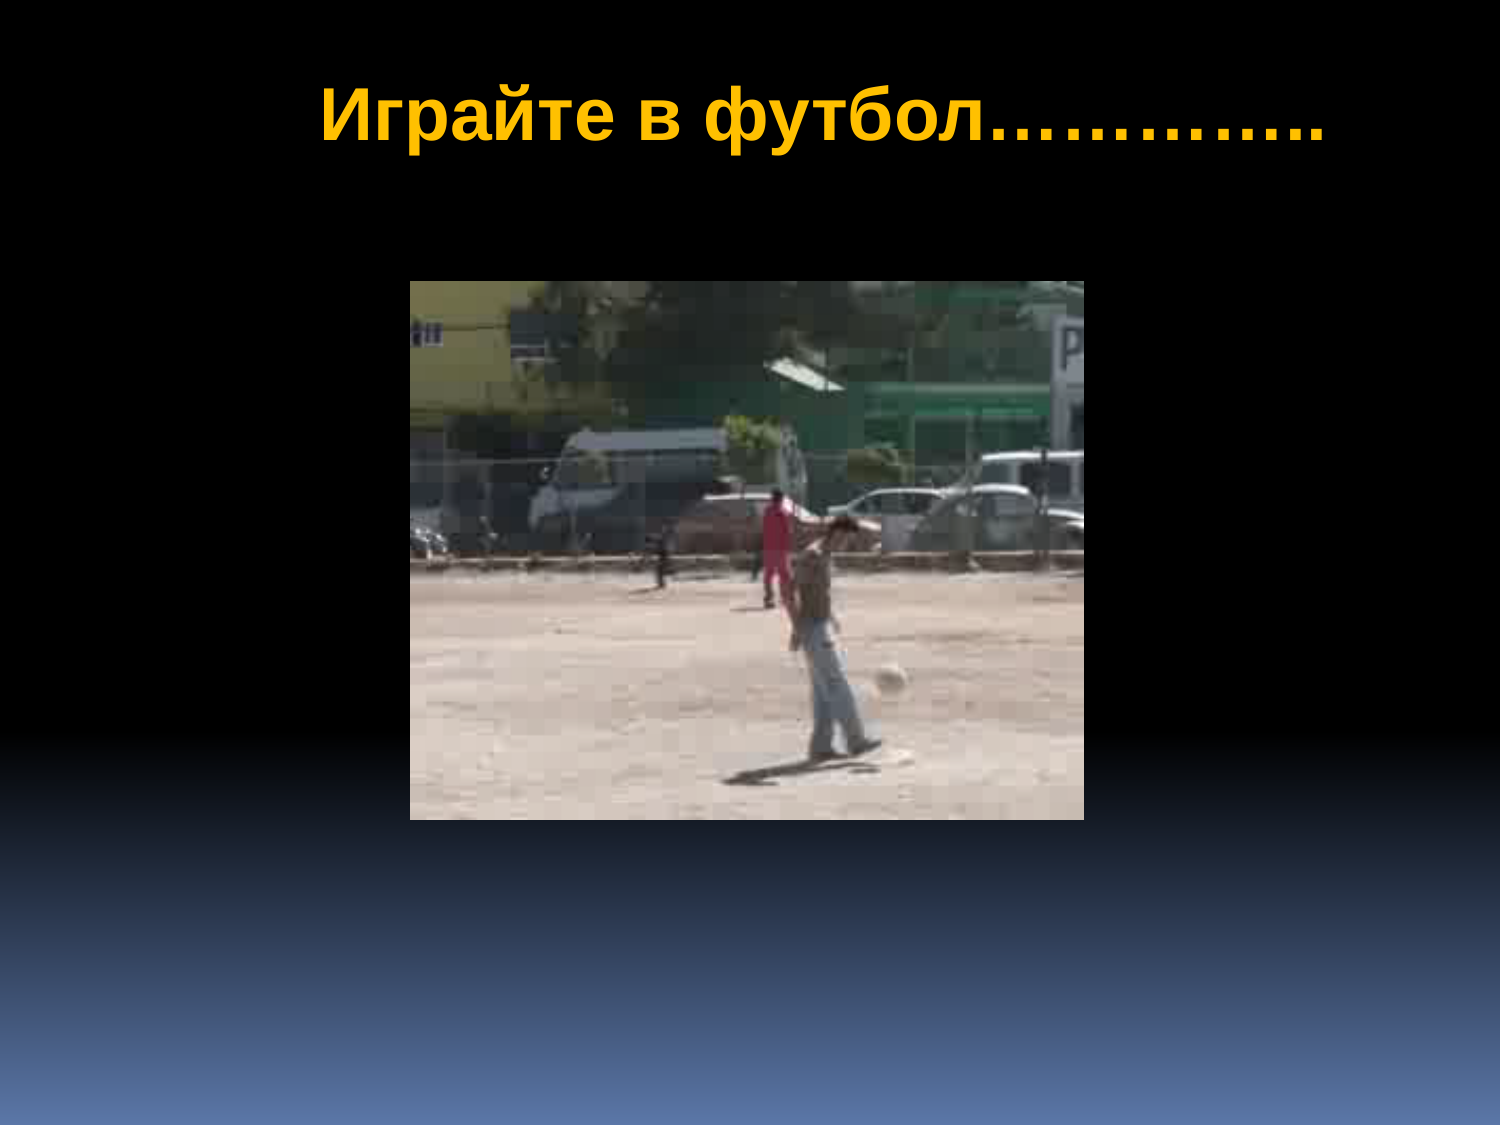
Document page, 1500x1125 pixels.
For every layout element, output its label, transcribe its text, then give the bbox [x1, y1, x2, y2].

text_box Играйте в футбол………….. [304, 58, 1360, 164]
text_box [409, 280, 1085, 821]
